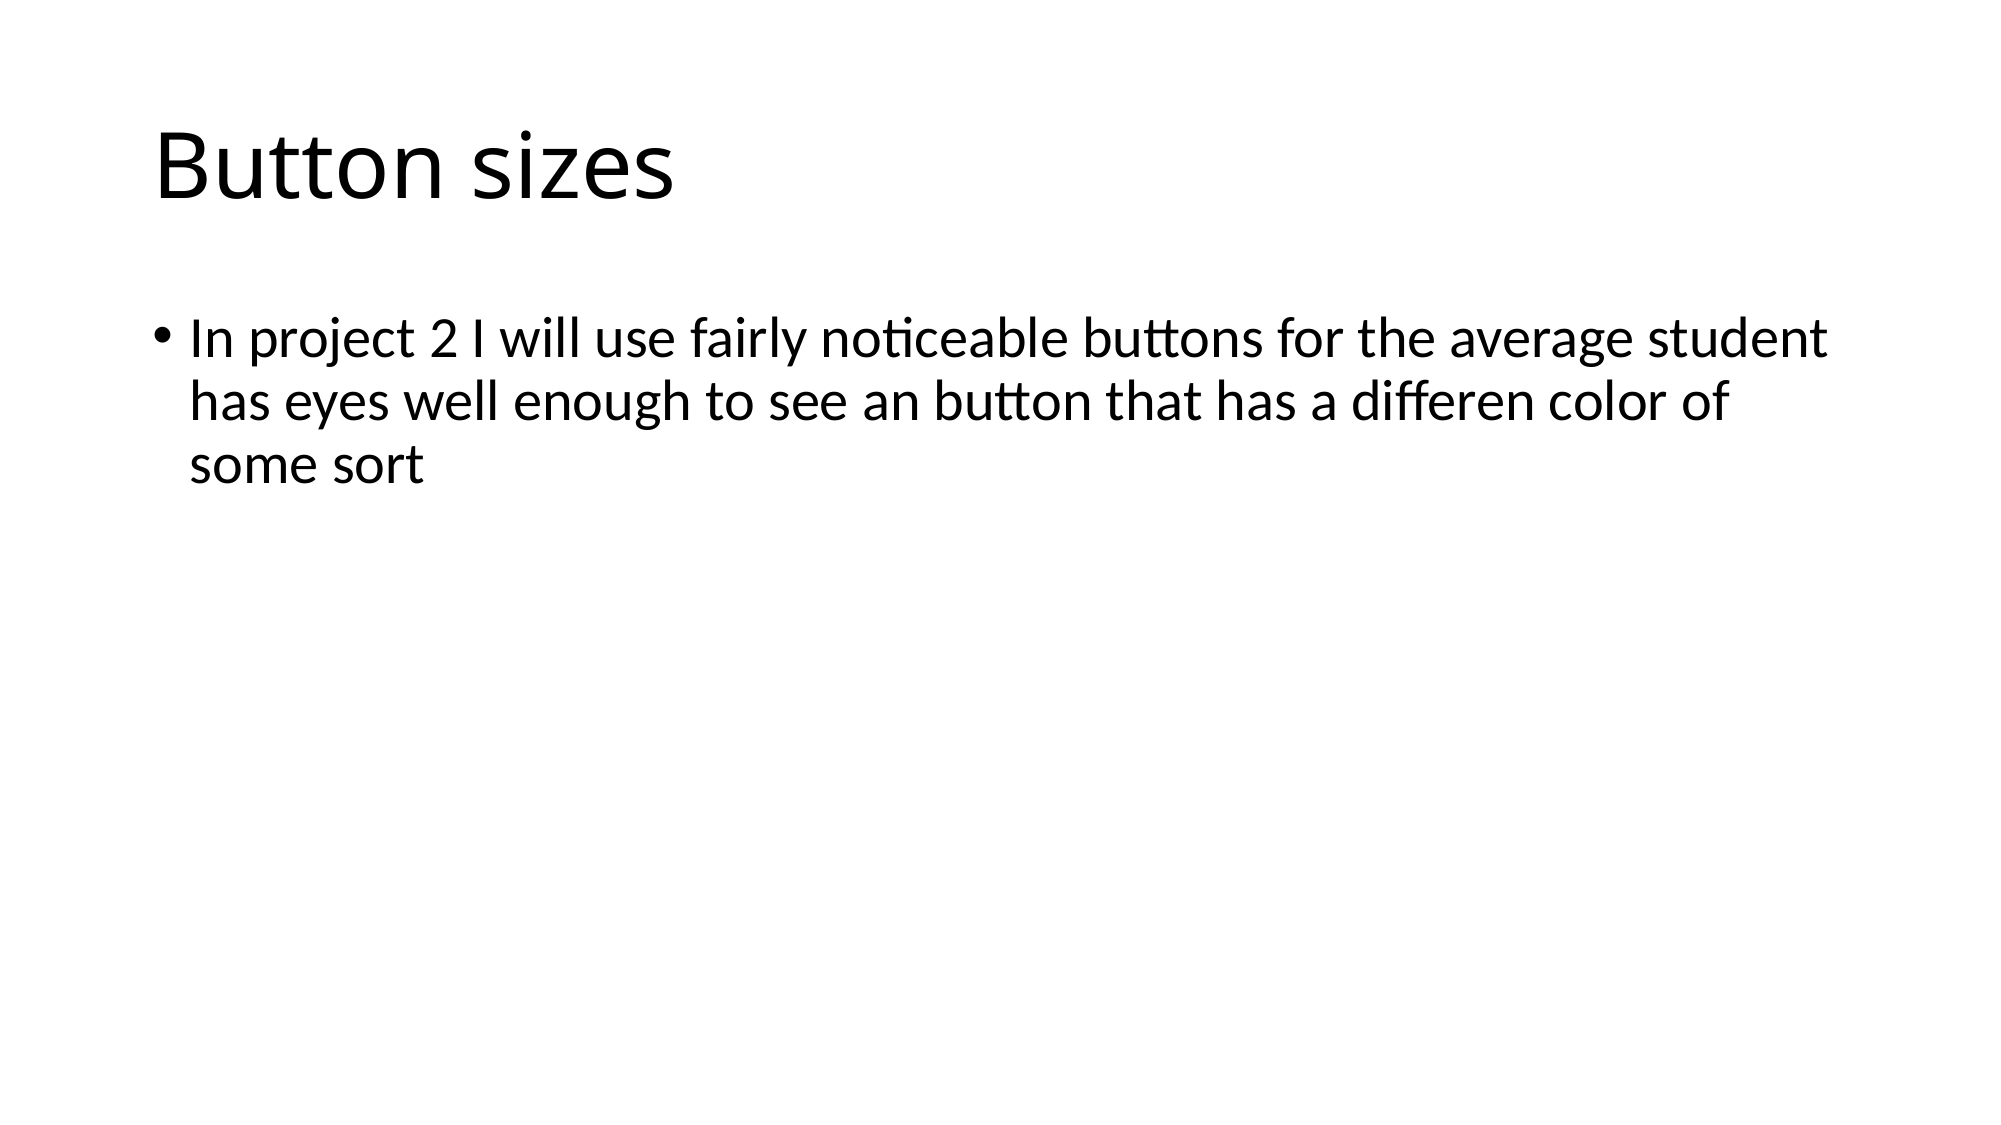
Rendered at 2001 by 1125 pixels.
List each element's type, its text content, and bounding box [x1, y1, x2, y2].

list In project 2 I will use fairly noticeable buttons for the average student has eyes well enough to see an button that has a differen color of some sort [137, 299, 1863, 1014]
title Button sizes [137, 59, 1863, 278]
